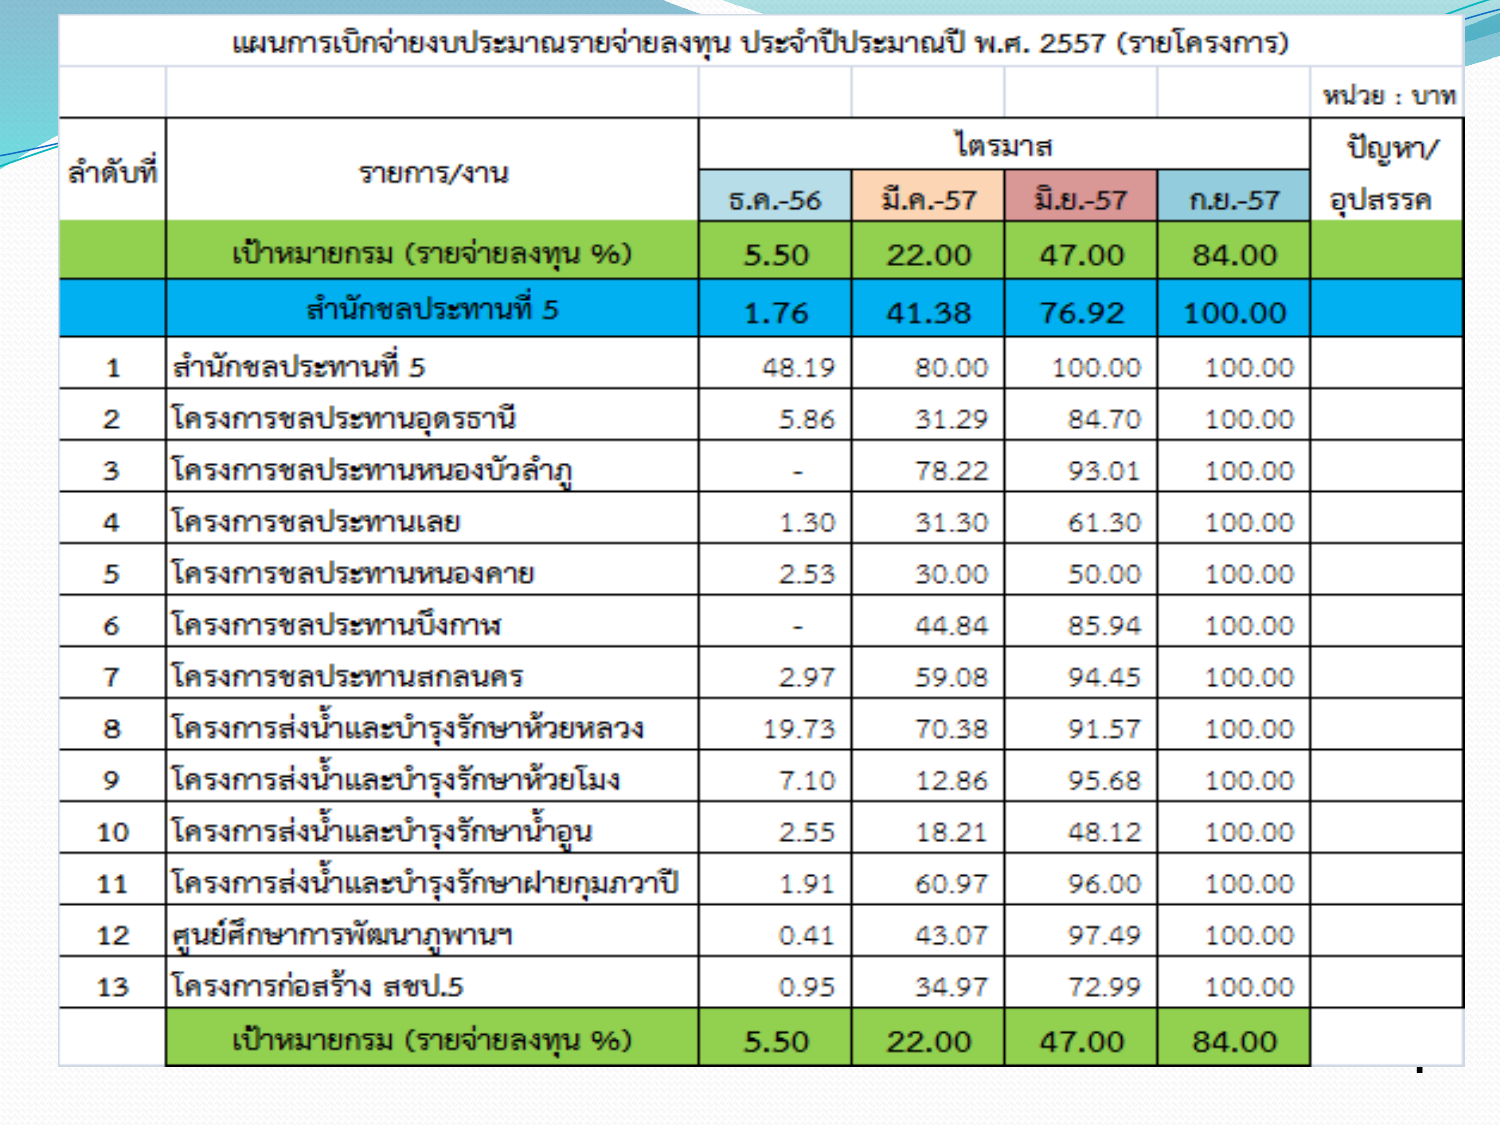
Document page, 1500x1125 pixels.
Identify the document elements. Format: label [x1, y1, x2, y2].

picture [58, 14, 1466, 1067]
